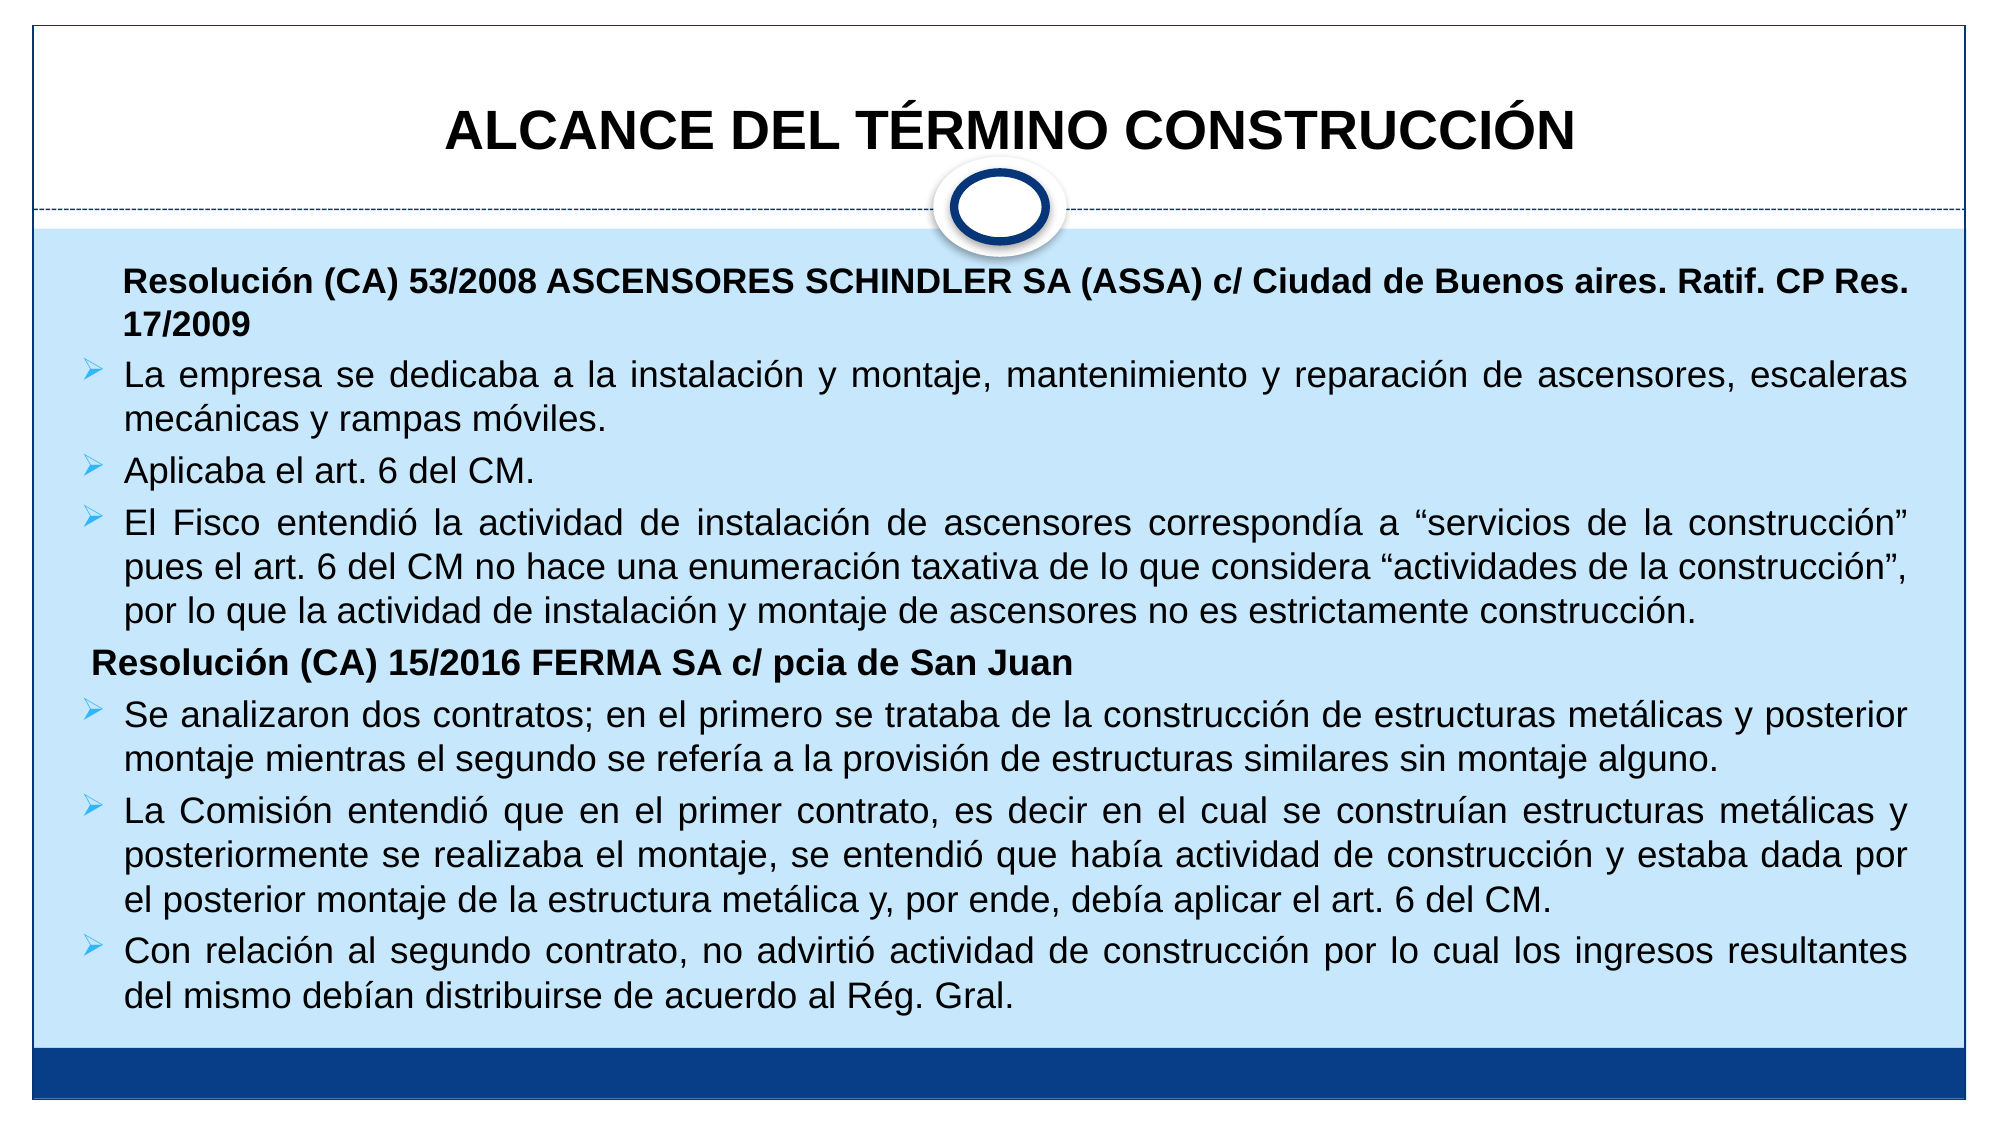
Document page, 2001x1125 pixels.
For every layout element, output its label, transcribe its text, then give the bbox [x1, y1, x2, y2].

list Resolución (CA) 53/2008 ASCENSORES SCHINDLER SA (ASSA) c/ Ciudad de Buenos aires. Ratif. CP Res. 17/2009 La empresa se dedicaba a la instalación y montaje, mantenimiento y reparación de ascensores, escaleras mecánicas y rampas móviles. Aplicaba el art. 6 del CM. El Fisco entendió la actividad de instalación de ascensores correspondía a “servicios de la construcción” pues el art. 6 del CM no hace una enumeración taxativa de lo que considera “actividades de la construcción”, por lo que la actividad de instalación y montaje de ascensores no es estrictamente construcción. Resolución (CA) 15/2016 FERMA SA c/ pcia de San Juan Se analizaron dos contratos; en el primero se trataba de la construcción de estructuras metálicas y posterior montaje mientras el segundo se refería a la provisión de estructuras similares sin montaje alguno. La Comisión entendió que en el primer contrato, es decir en el cual se construían estructuras metálicas y posteriormente se realizaba el montaje, se entendió que había actividad de construcción y estaba dada por el posterior montaje de la estructura metálica y, por ende, debía aplicar el art. 6 del CM. Con relación al segundo contrato, no advirtió actividad de construcción por lo cual los ingresos resultantes del mismo debían distribuirse de acuerdo al Rég. Gral. [66, 250, 1926, 1059]
title ALCANCE DEL TÉRMINO CONSTRUCCIÓN [324, 42, 1697, 169]
